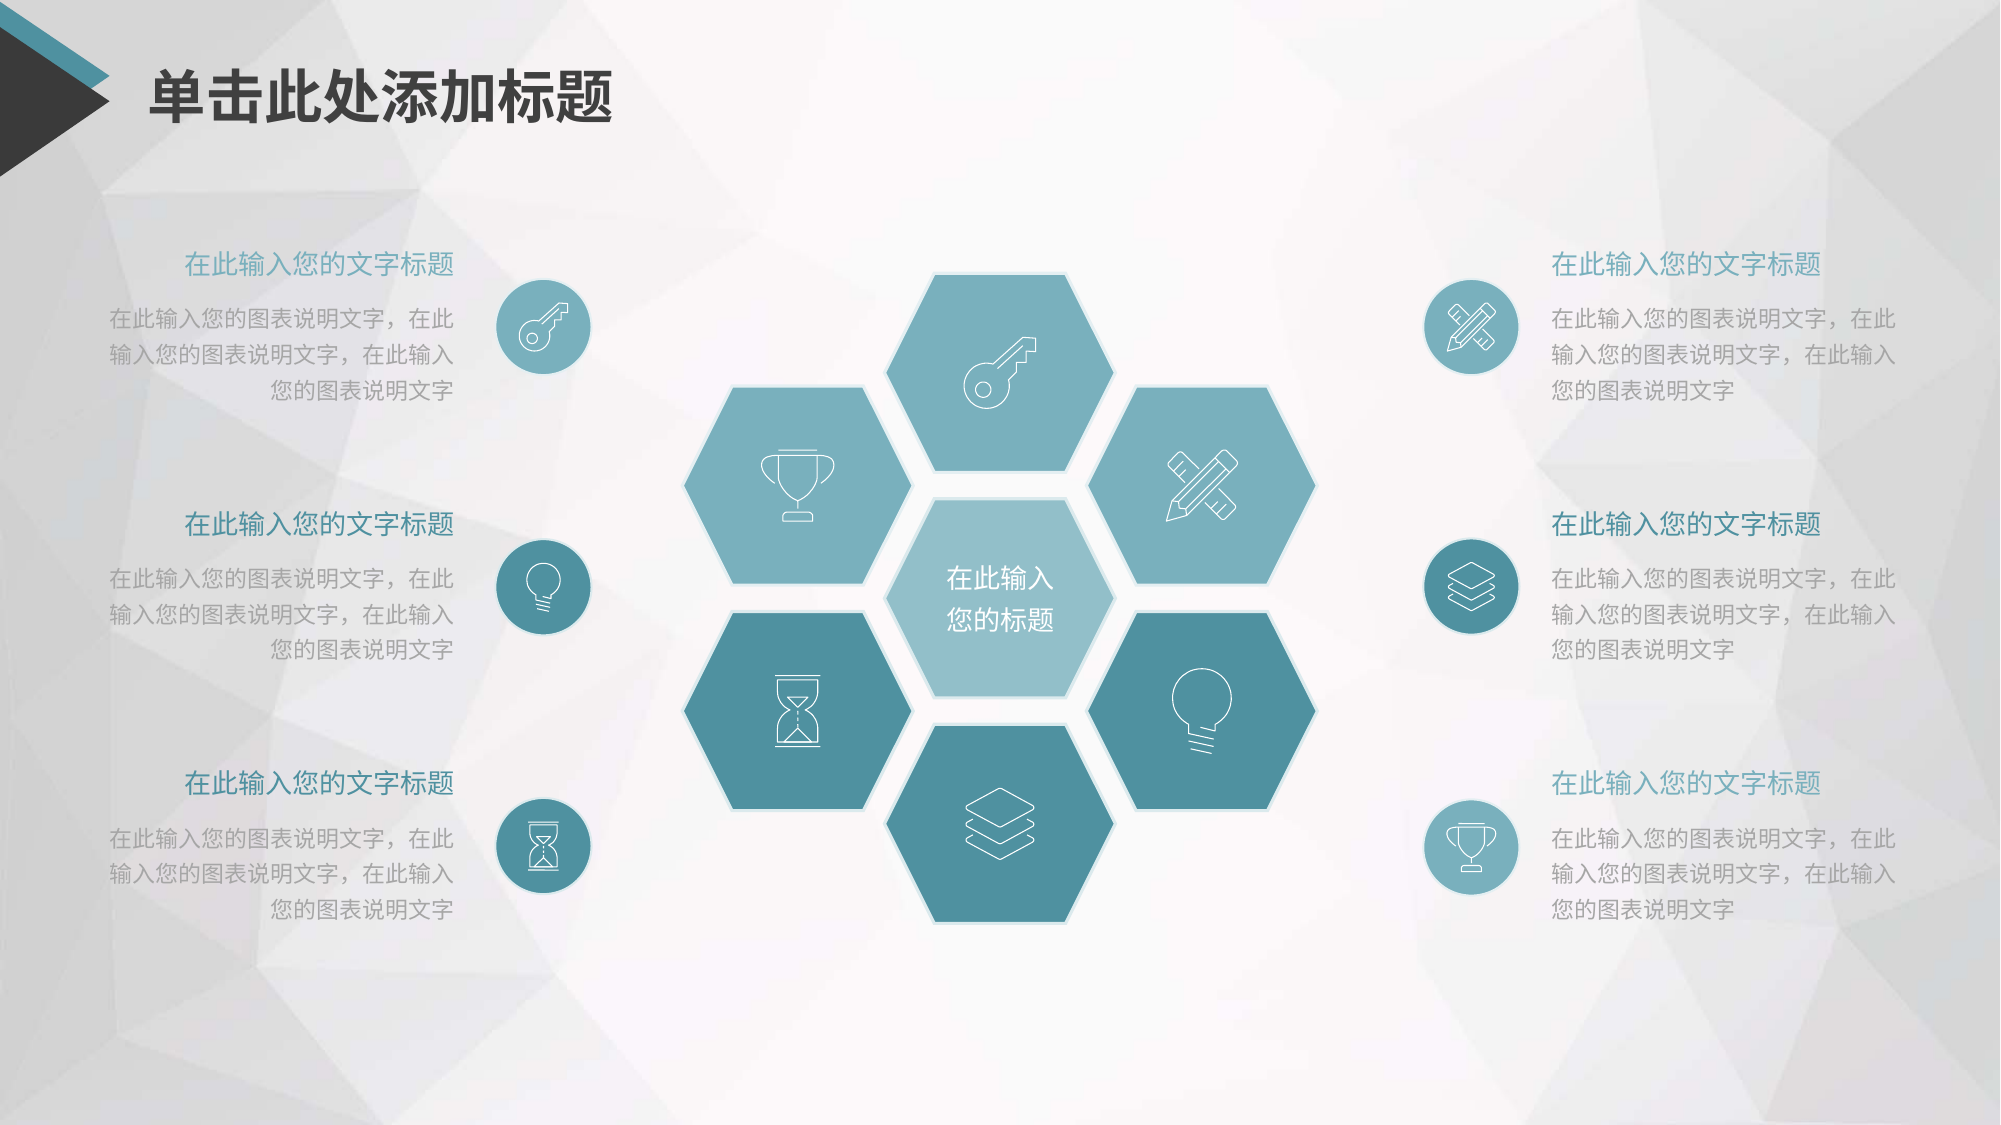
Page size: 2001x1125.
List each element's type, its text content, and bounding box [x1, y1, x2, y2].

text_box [884, 273, 1116, 473]
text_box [884, 498, 1116, 698]
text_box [1086, 611, 1318, 811]
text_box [1086, 386, 1318, 586]
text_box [884, 724, 1116, 924]
text_box 在此输入您的文字标题 在此输入您的图表说明文字，在此输入您的图表说明文字，在此输入您的图表说明文字 [80, 227, 475, 418]
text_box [1423, 799, 1520, 896]
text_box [682, 611, 914, 811]
text_box 在此输入您的文字标题 在此输入您的图表说明文字，在此输入您的图表说明文字，在此输入您的图表说明文字 [80, 747, 475, 938]
title 单击此处添加标题 [132, 50, 925, 149]
text_box 在此输入您的文字标题 在此输入您的图表说明文字，在此输入您的图表说明文字，在此输入您的图表说明文字 [80, 487, 475, 678]
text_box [495, 539, 592, 636]
text_box 在此输入您的文字标题 在此输入您的图表说明文字，在此输入您的图表说明文字，在此输入您的图表说明文字 [1531, 227, 1926, 418]
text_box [682, 386, 914, 586]
picture [0, 0, 2001, 1125]
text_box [1423, 538, 1520, 635]
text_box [495, 278, 592, 376]
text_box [1423, 278, 1520, 376]
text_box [495, 797, 592, 895]
text_box 在此输入您的文字标题 在此输入您的图表说明文字，在此输入您的图表说明文字，在此输入您的图表说明文字 [1531, 747, 1926, 938]
text_box 在此输入您的文字标题 在此输入您的图表说明文字，在此输入您的图表说明文字，在此输入您的图表说明文字 [1531, 487, 1926, 678]
